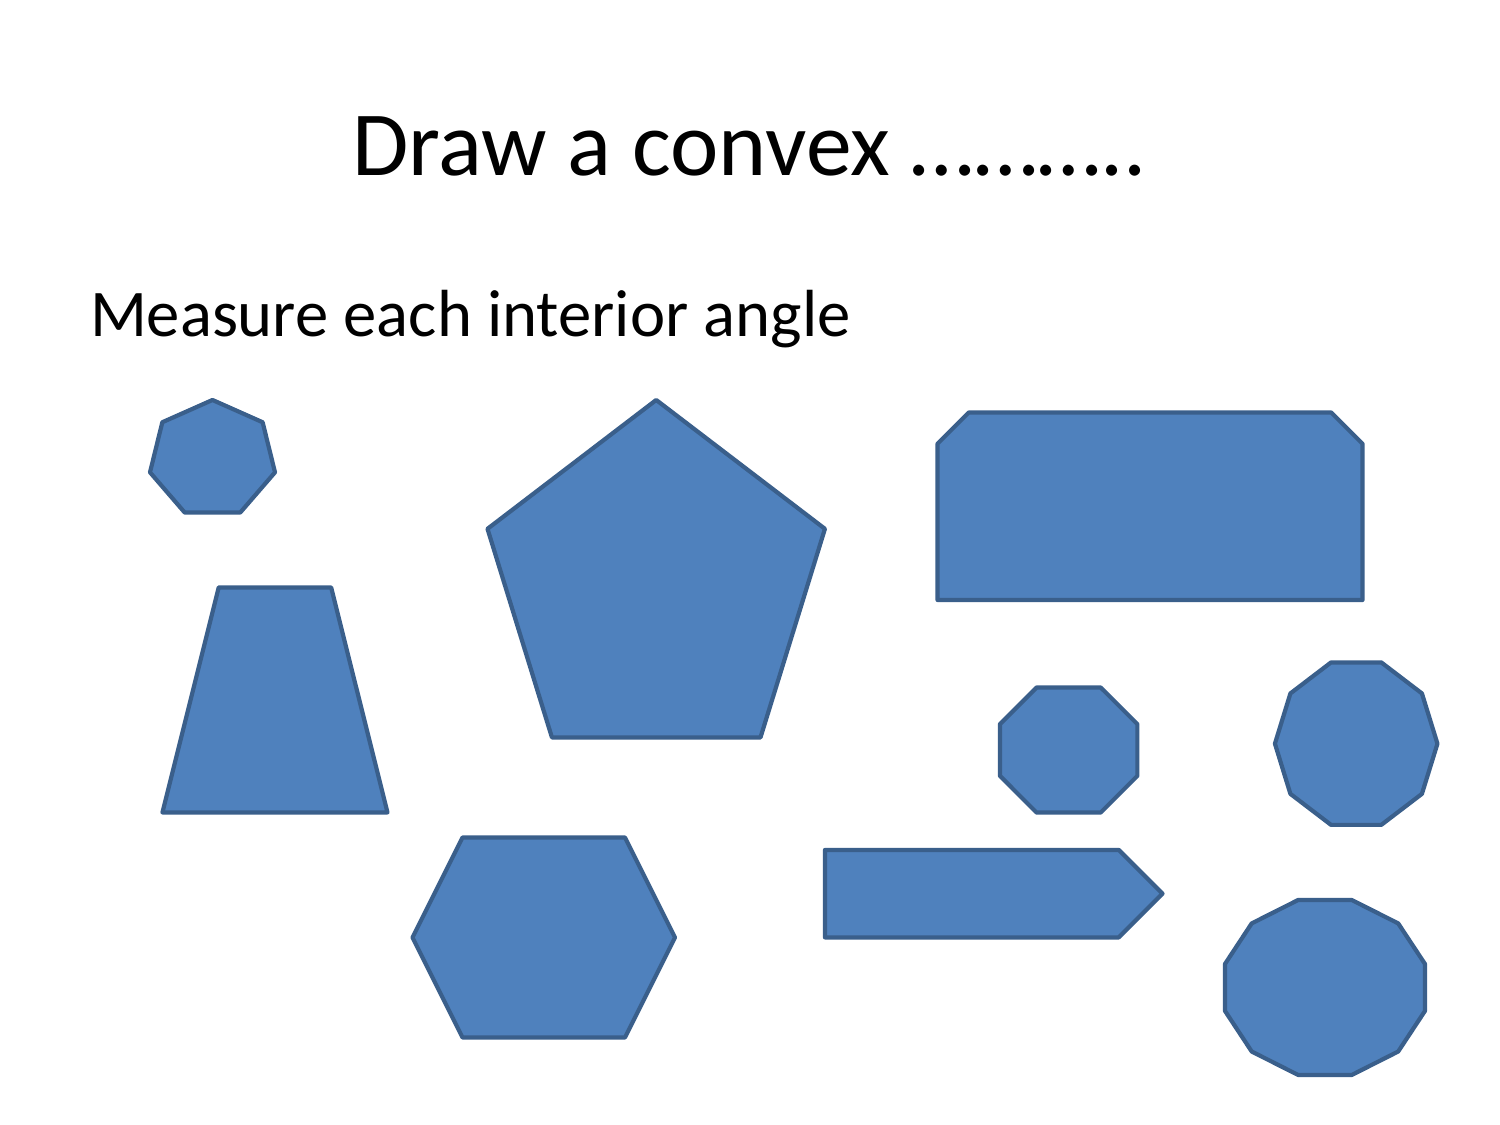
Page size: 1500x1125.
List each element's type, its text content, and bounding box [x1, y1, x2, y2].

text_box [410, 835, 677, 1040]
text_box [160, 585, 390, 815]
text_box [997, 685, 1140, 815]
text_box [935, 410, 1365, 603]
text_box [1222, 897, 1428, 1078]
text_box [485, 398, 827, 740]
text_box [822, 847, 1165, 940]
title Draw a convex ……….. [75, 45, 1425, 233]
text_box [1272, 660, 1440, 827]
list Measure each interior angle [75, 262, 1425, 1005]
text_box [147, 398, 278, 515]
